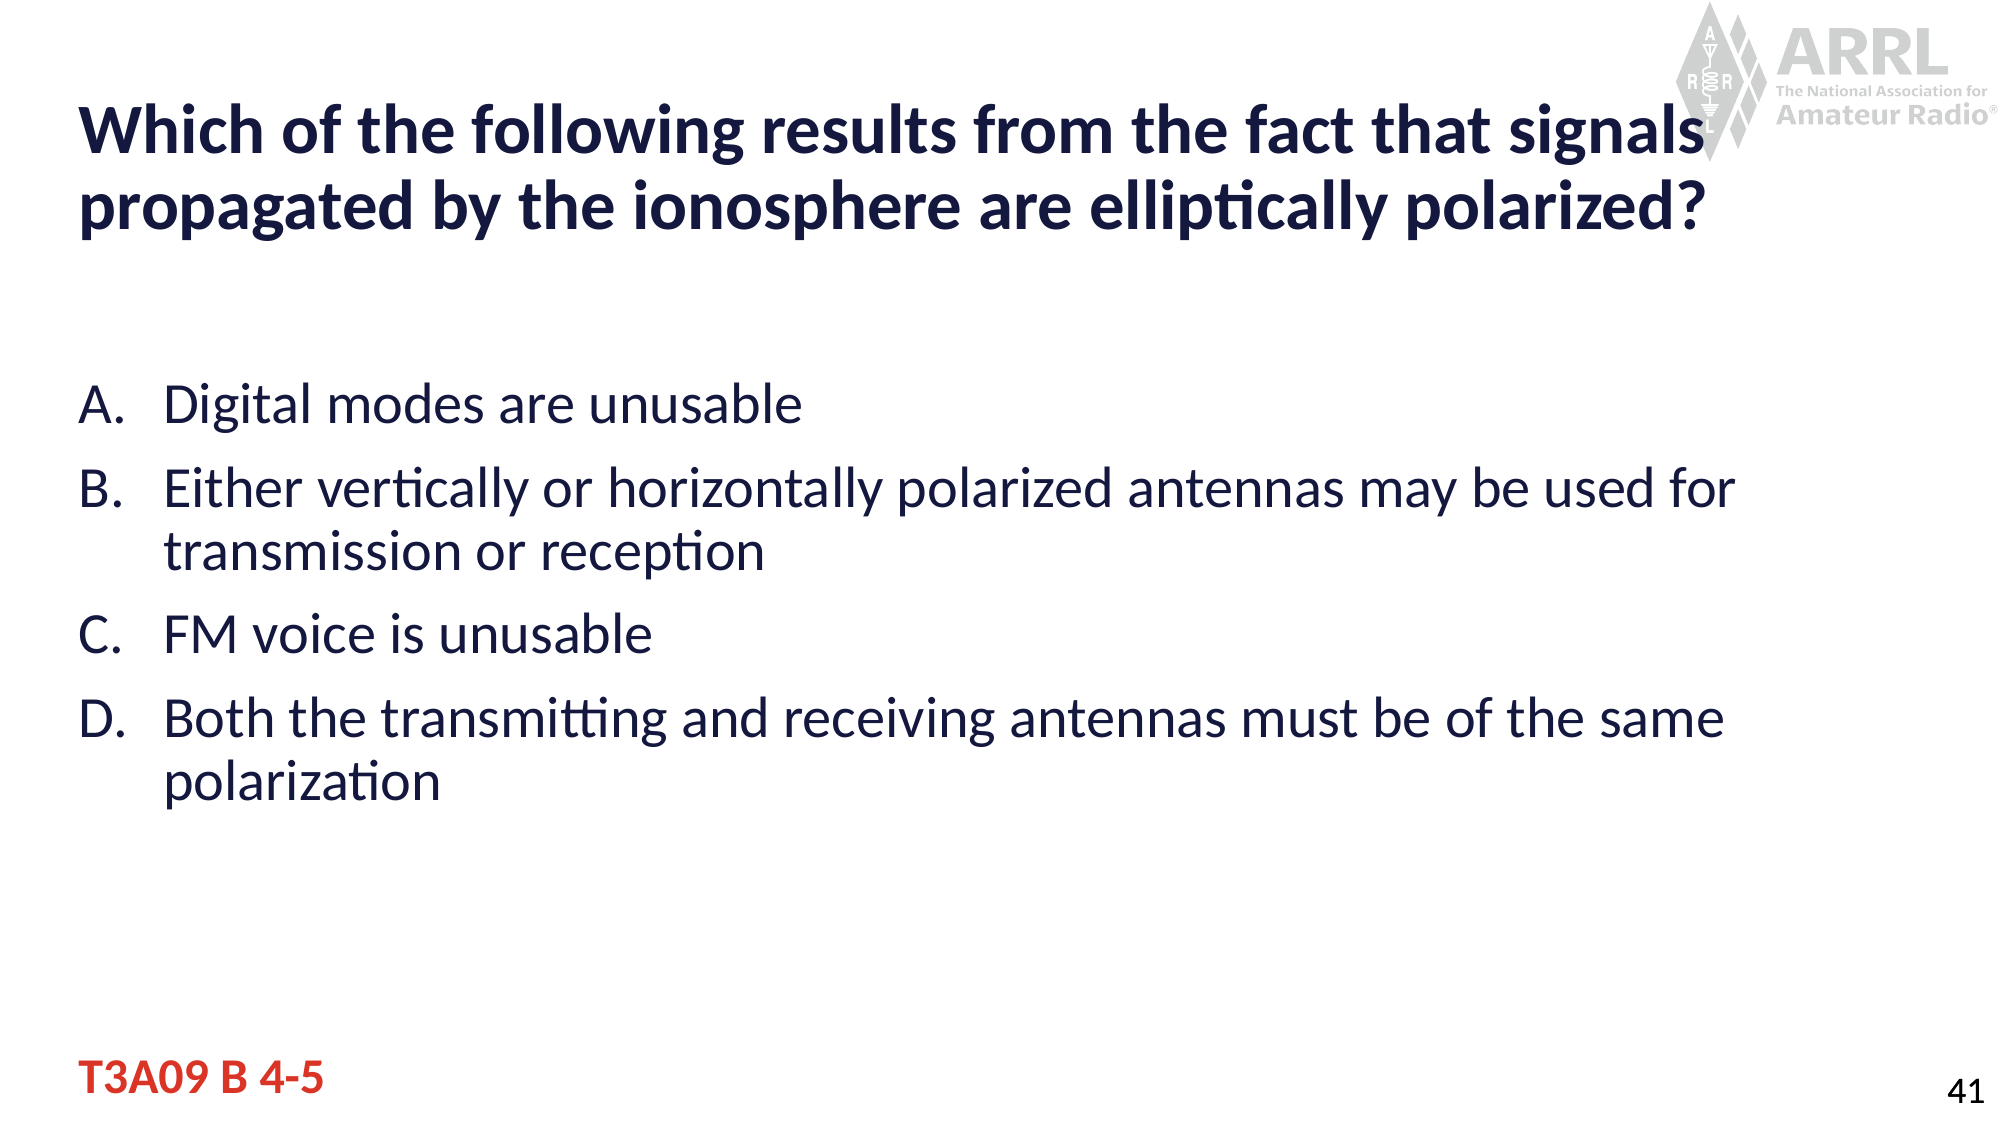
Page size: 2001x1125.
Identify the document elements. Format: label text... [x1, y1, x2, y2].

picture [1674, 0, 2000, 164]
list Digital modes are unusable Either vertically or horizontally polarized antennas may be used for transmission or reception FM voice is unusable Both the transmitting and receiving antennas must be of the same polarization [63, 365, 1863, 989]
title Which of the following results from the fact that signals propagated by the ionosphere are elliptically polarized? [63, 59, 1863, 278]
text_box T3A09 B 4-5 [63, 1036, 921, 1112]
